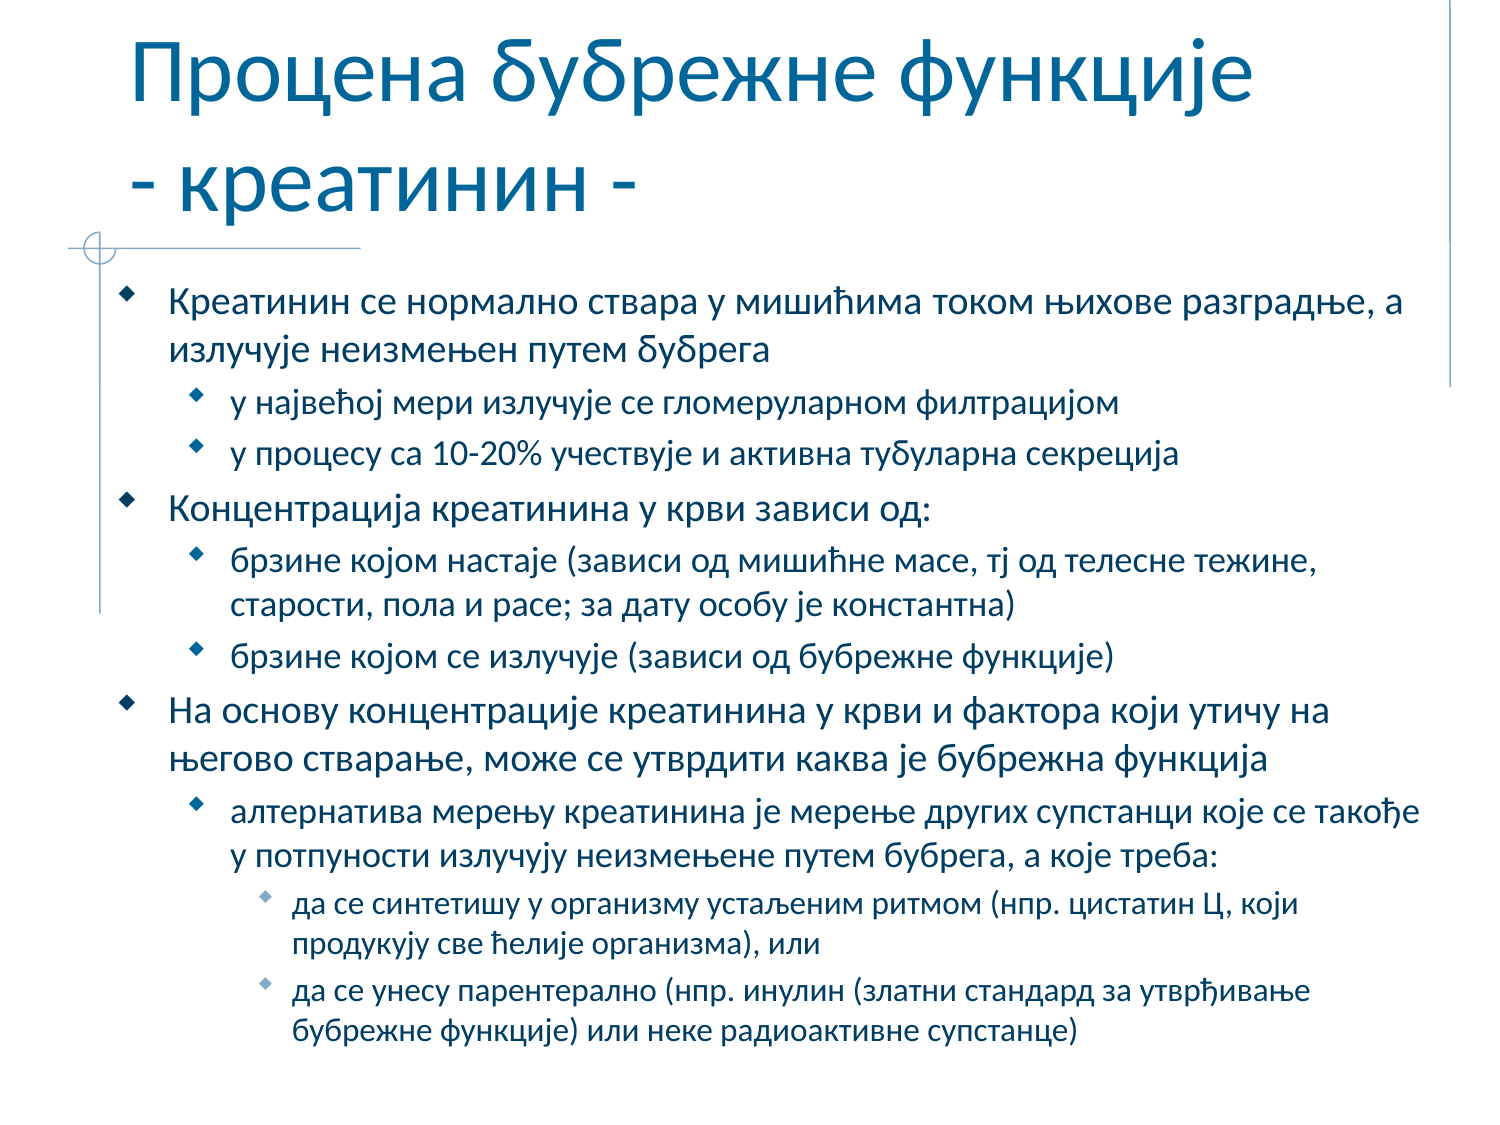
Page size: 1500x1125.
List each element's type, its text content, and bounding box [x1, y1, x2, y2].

list Креатинин се нормално ствара у мишићима током њихове разградње, а излучује неизмењен путем бубрега у највећој мери излучује се гломеруларном филтрацијом у процесу са 10-20% учествује и активна тубуларна секреција Концентрација креатинина у крви зависи од: брзине којом настаје (зависи од мишићне масе, тј од телесне тежине, старости, пола и расе; за дату особу је константна) брзине којом се излучује (зависи од бубрежне функције) На основу концентрације креатинина у крви и фактора који утичу на његово стварање, може се утврдити каква је бубрежна функција алтернатива мерењу креатинина је мерење других супстанци које се такође у потпуности излучују неизмењене путем бубрега, а које треба: да се синтетишу у организму устаљеним ритмом (нпр. цистатин Ц, који продукују све ћелије организма), или да се унесу парентерално (нпр. инулин (златни стандард за утврђивање бубрежне функције) или неке радиоактивне супстанце) [100, 266, 1459, 1071]
title Процена бубрежне функције - креатинин - [113, 49, 1436, 238]
